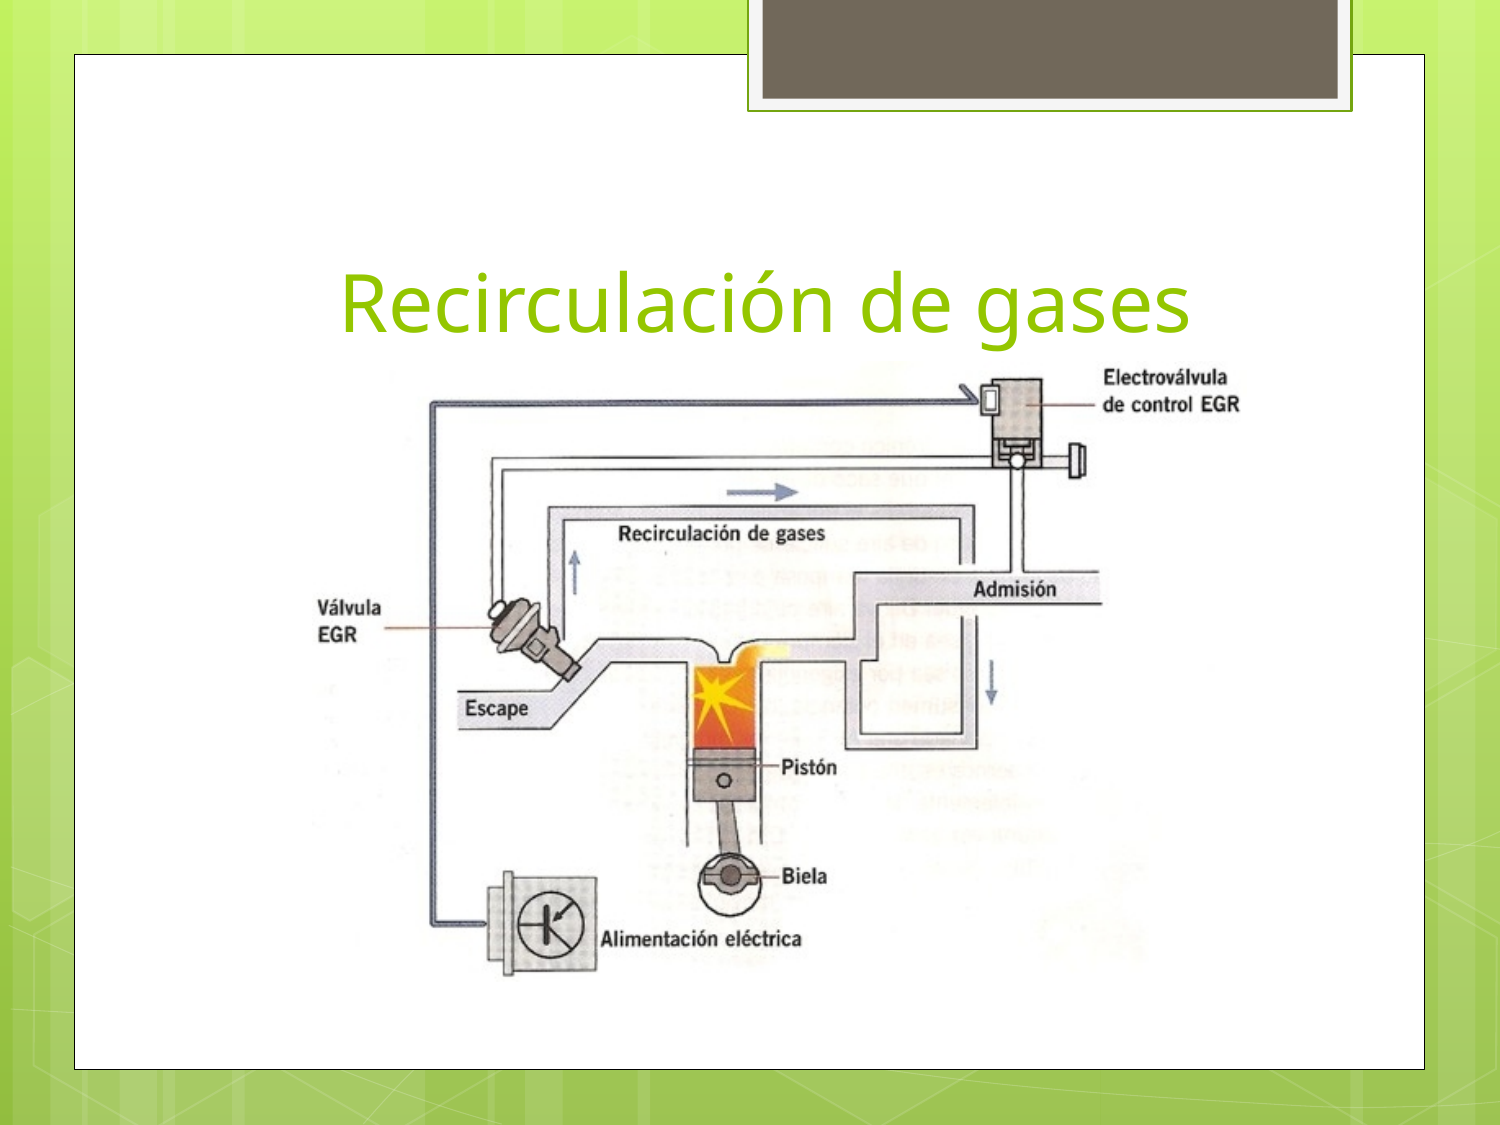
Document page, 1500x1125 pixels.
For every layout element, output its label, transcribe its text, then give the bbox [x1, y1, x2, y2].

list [312, 361, 1247, 982]
title Recirculación de gases [171, 168, 1324, 357]
